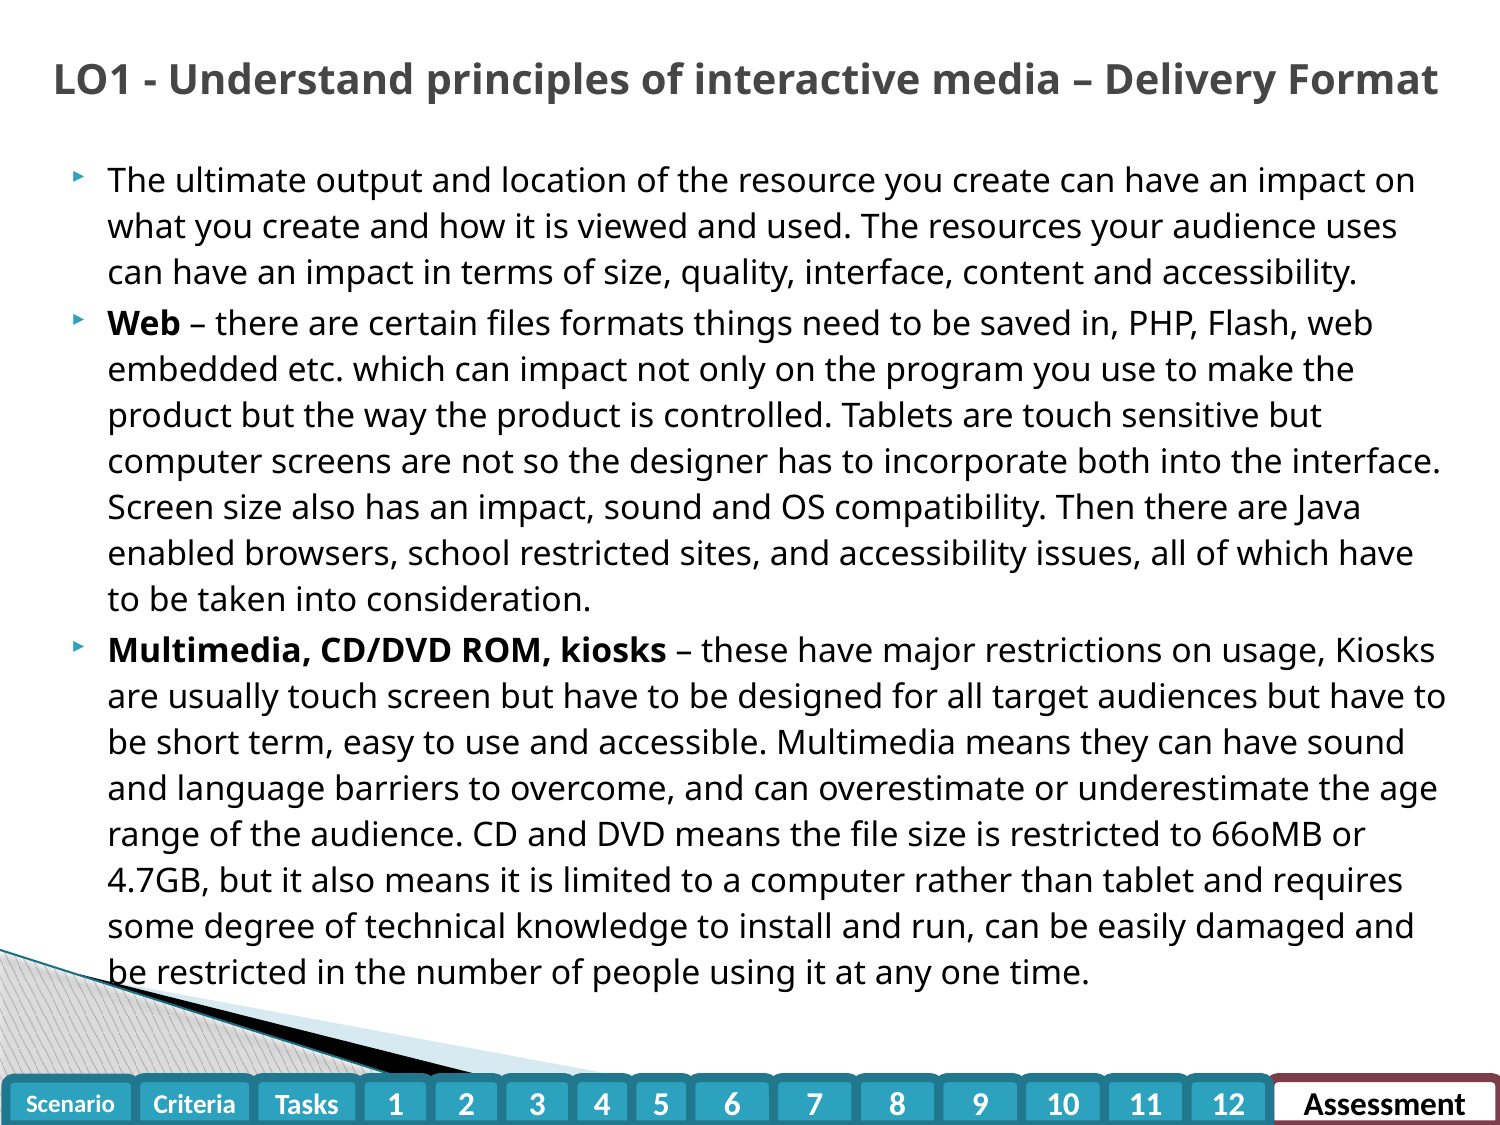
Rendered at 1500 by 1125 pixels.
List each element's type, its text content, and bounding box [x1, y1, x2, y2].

title LO1 - Understand principles of interactive media – Delivery Format [37, 19, 1471, 138]
list The ultimate output and location of the resource you create can have an impact on what you create and how it is viewed and used. The resources your audience uses can have an impact in terms of size, quality, interface, content and accessibility. Web – there are certain files formats things need to be saved in, PHP, Flash, web embedded etc. which can impact not only on the program you use to make the product but the way the product is controlled. Tablets are touch sensitive but computer screens are not so the designer has to incorporate both into the interface. Screen size also has an impact, sound and OS compatibility. Then there are Java enabled browsers, school restricted sites, and accessibility issues, all of which have to be taken into consideration. Multimedia, CD/DVD ROM, kiosks – these have major restrictions on usage, Kiosks are usually touch screen but have to be designed for all target audiences but have to be short term, easy to use and accessible. Multimedia means they can have sound and language barriers to overcome, and can overestimate or underestimate the age range of the audience. CD and DVD means the file size is restricted to 66oMB or 4.7GB, but it also means it is limited to a computer rather than tablet and requires some degree of technical knowledge to install and run, can be easily damaged and be restricted in the number of people using it at any one time. [41, 149, 1471, 1024]
